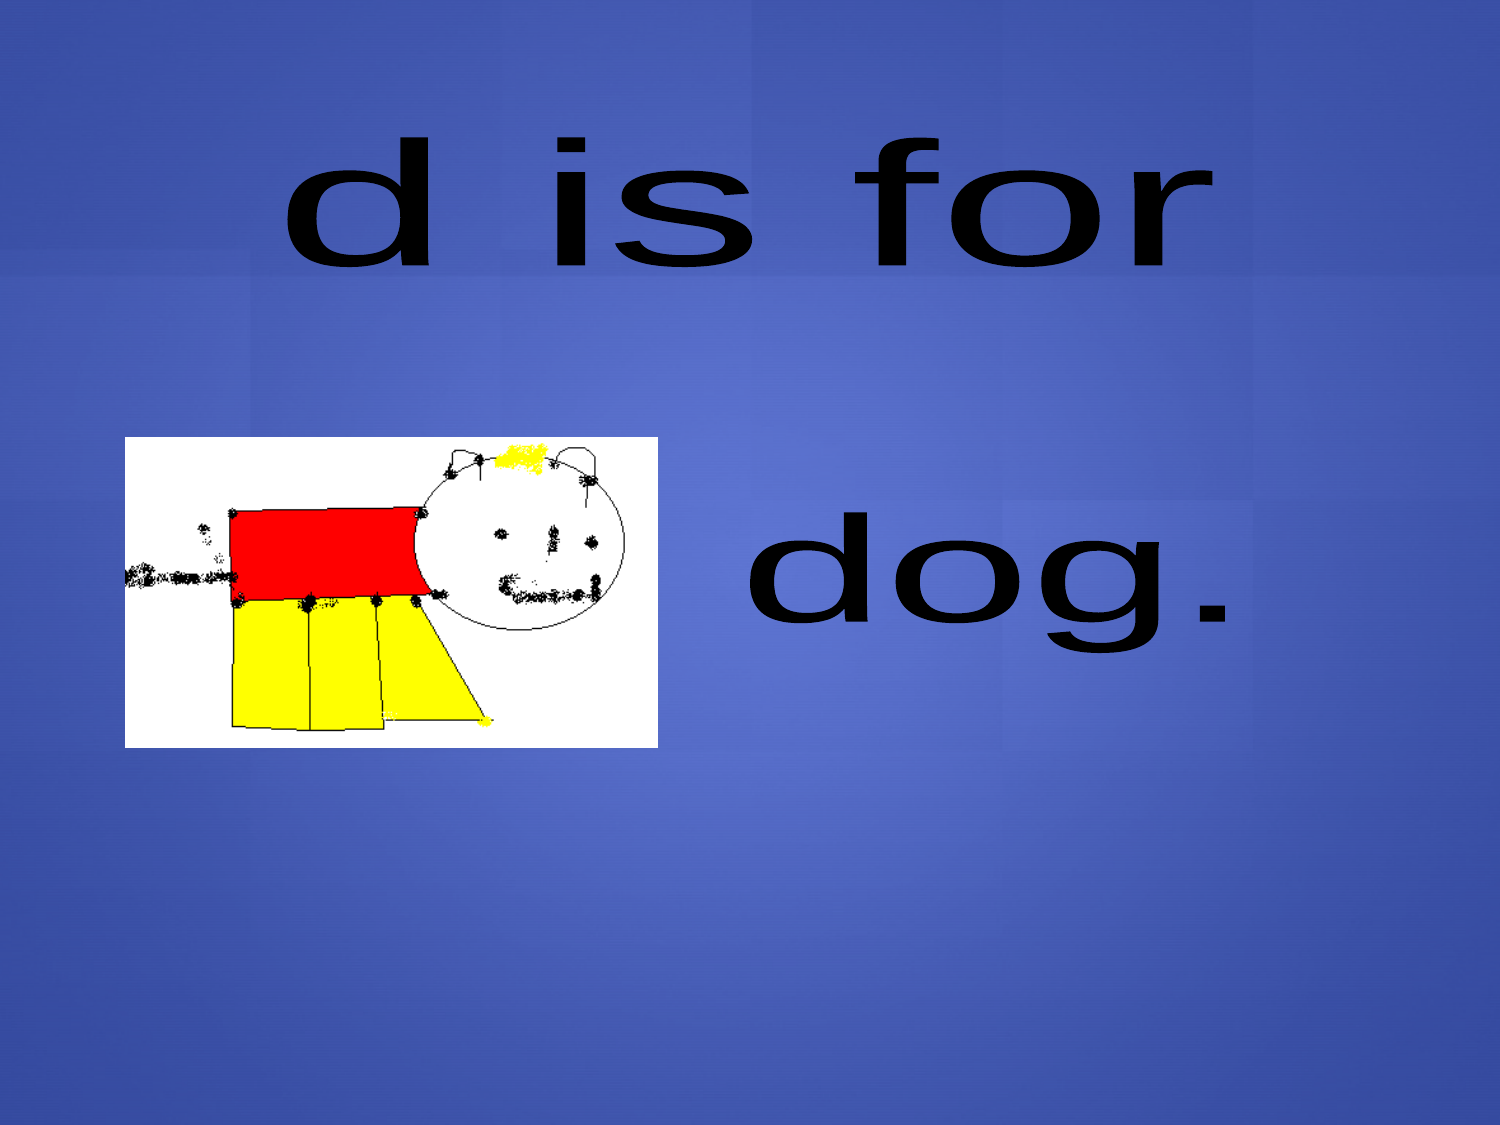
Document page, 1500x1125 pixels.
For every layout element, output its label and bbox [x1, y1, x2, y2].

text_box [123, 436, 659, 749]
